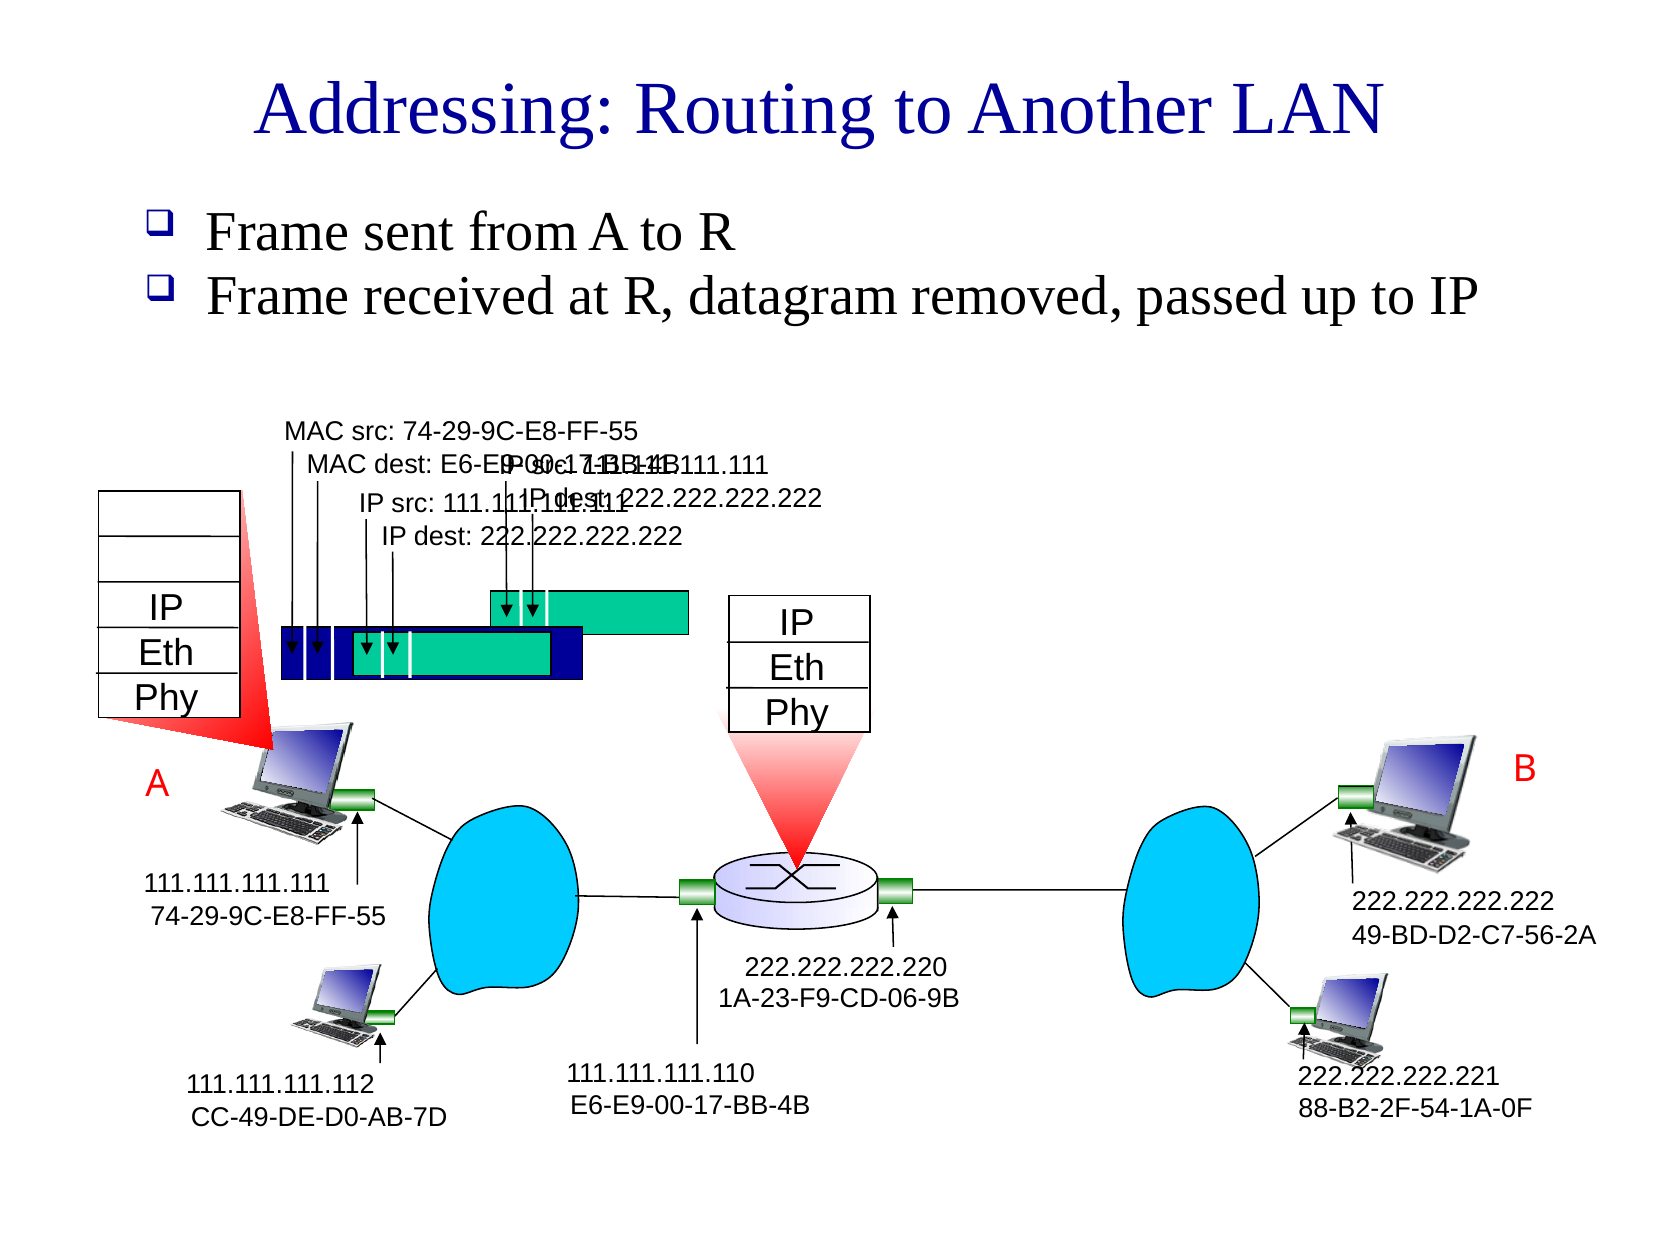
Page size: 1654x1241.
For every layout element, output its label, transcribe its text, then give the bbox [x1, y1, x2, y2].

text_box Frame received at R, datagram removed, passed up to IP [128, 260, 1534, 347]
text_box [127, 716, 1616, 1142]
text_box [714, 500, 877, 869]
text_box Addressing: Routing to Another LAN [96, 0, 1544, 207]
text_box Frame sent from A to R [127, 196, 1534, 283]
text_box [266, 405, 701, 681]
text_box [481, 440, 841, 618]
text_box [96, 485, 274, 750]
